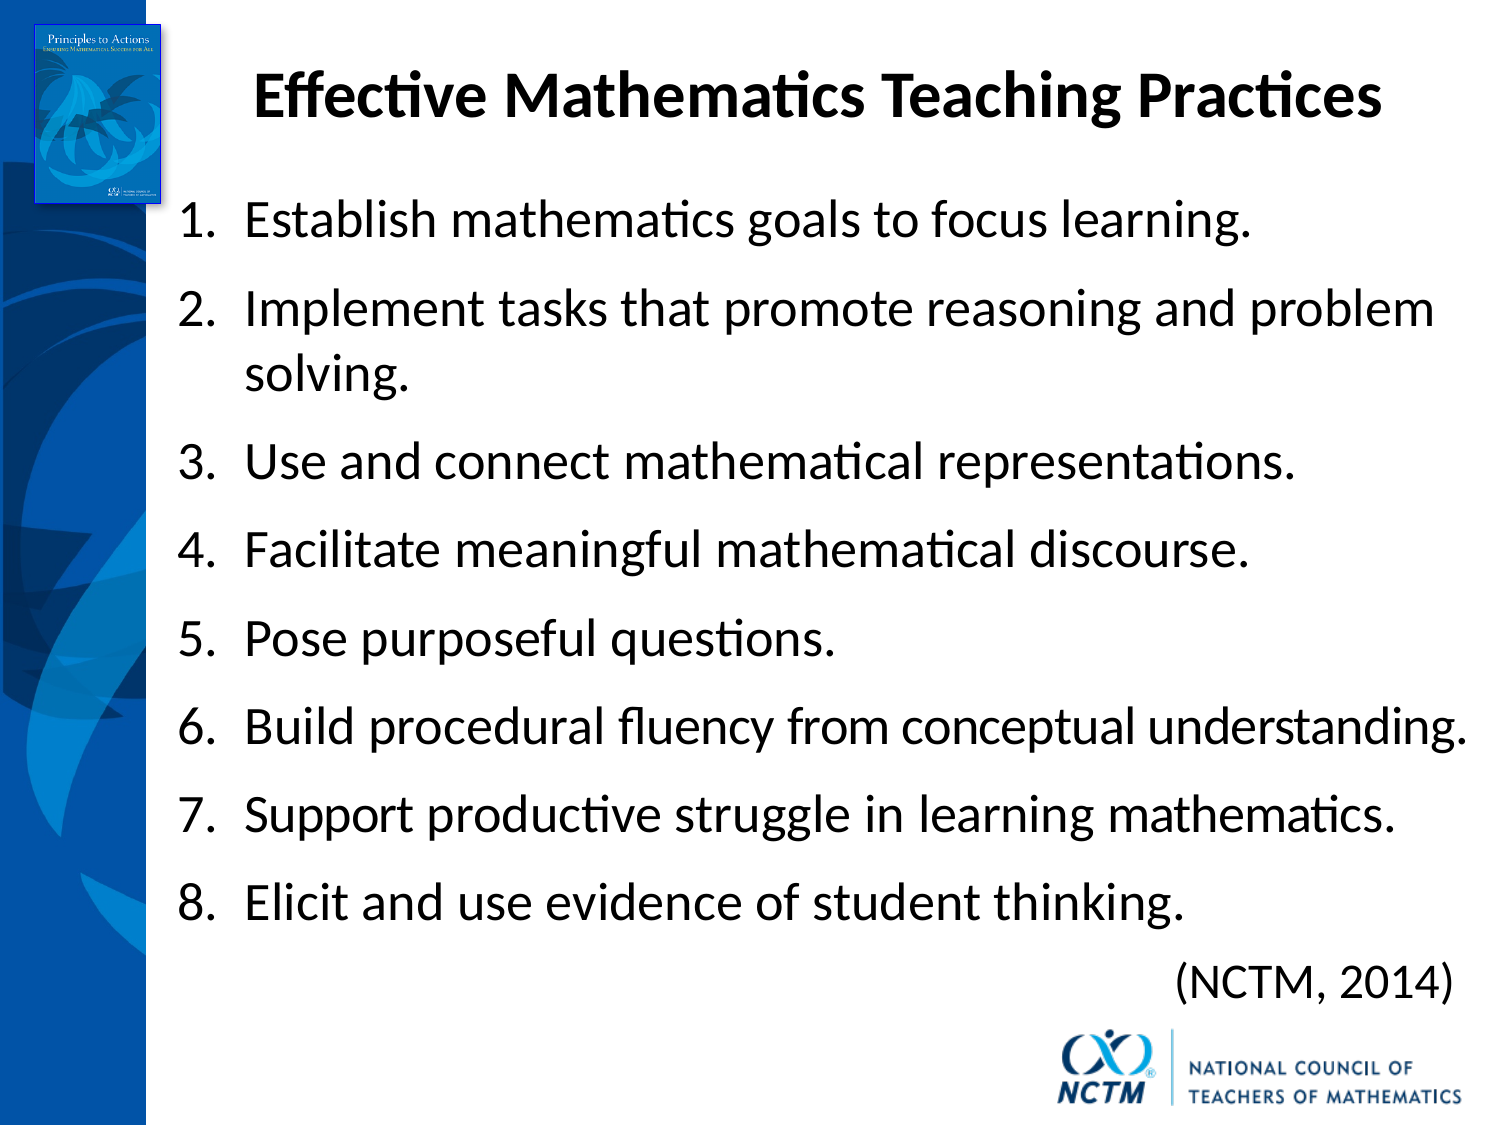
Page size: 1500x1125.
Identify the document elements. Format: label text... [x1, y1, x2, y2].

title Effective Mathematics Teaching Practices [167, 35, 1470, 147]
text_box (NCTM, 2014) [1055, 941, 1470, 1016]
list Establish mathematics goals to focus learning. Implement tasks that promote reasoning and problem solving. Use and connect mathematical representations. Facilitate meaningful mathematical discourse. Pose purposeful questions. Build procedural fluency from conceptual understanding. Support productive struggle in learning mathematics. Elicit and use evidence of student thinking. [162, 176, 1493, 1033]
picture [0, 0, 146, 1125]
picture [35, 25, 160, 203]
